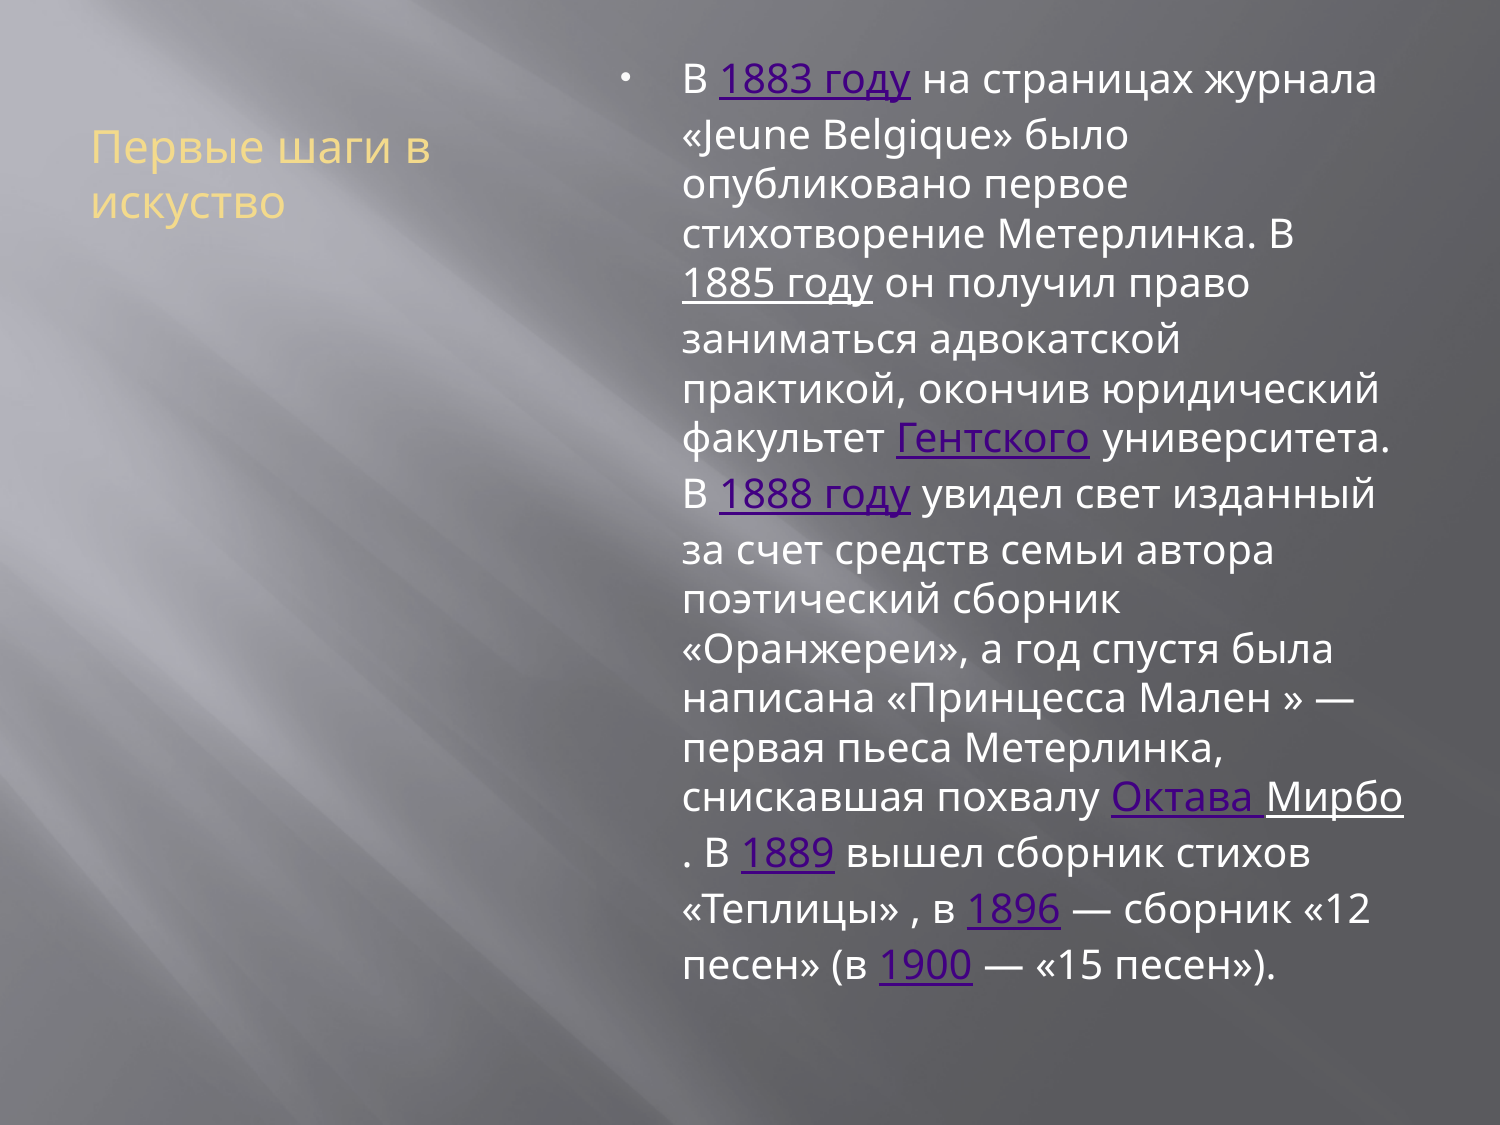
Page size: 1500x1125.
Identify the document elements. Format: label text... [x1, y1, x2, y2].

list В 1883 году на страницах журнала «Jeune Belgique» было опубликовано первое стихотворение Метерлинка. В 1885 году он получил право заниматься адвокатской практикой, окончив юридический факультет Гентского университета. В 1888 году увидел свет изданный за счет средств семьи автора поэтический сборник «Оранжереи», а год спустя была написана «Принцесса Мален » — первая пьеса Метерлинка, снискавшая похвалу Октава Мирбо . В 1889 вышел сборник стихов «Теплицы» , в 1896 — сборник «12 песен» (в 1900 — «15 песен»). [586, 44, 1425, 1005]
title Первые шаги в искуство [75, 44, 569, 236]
